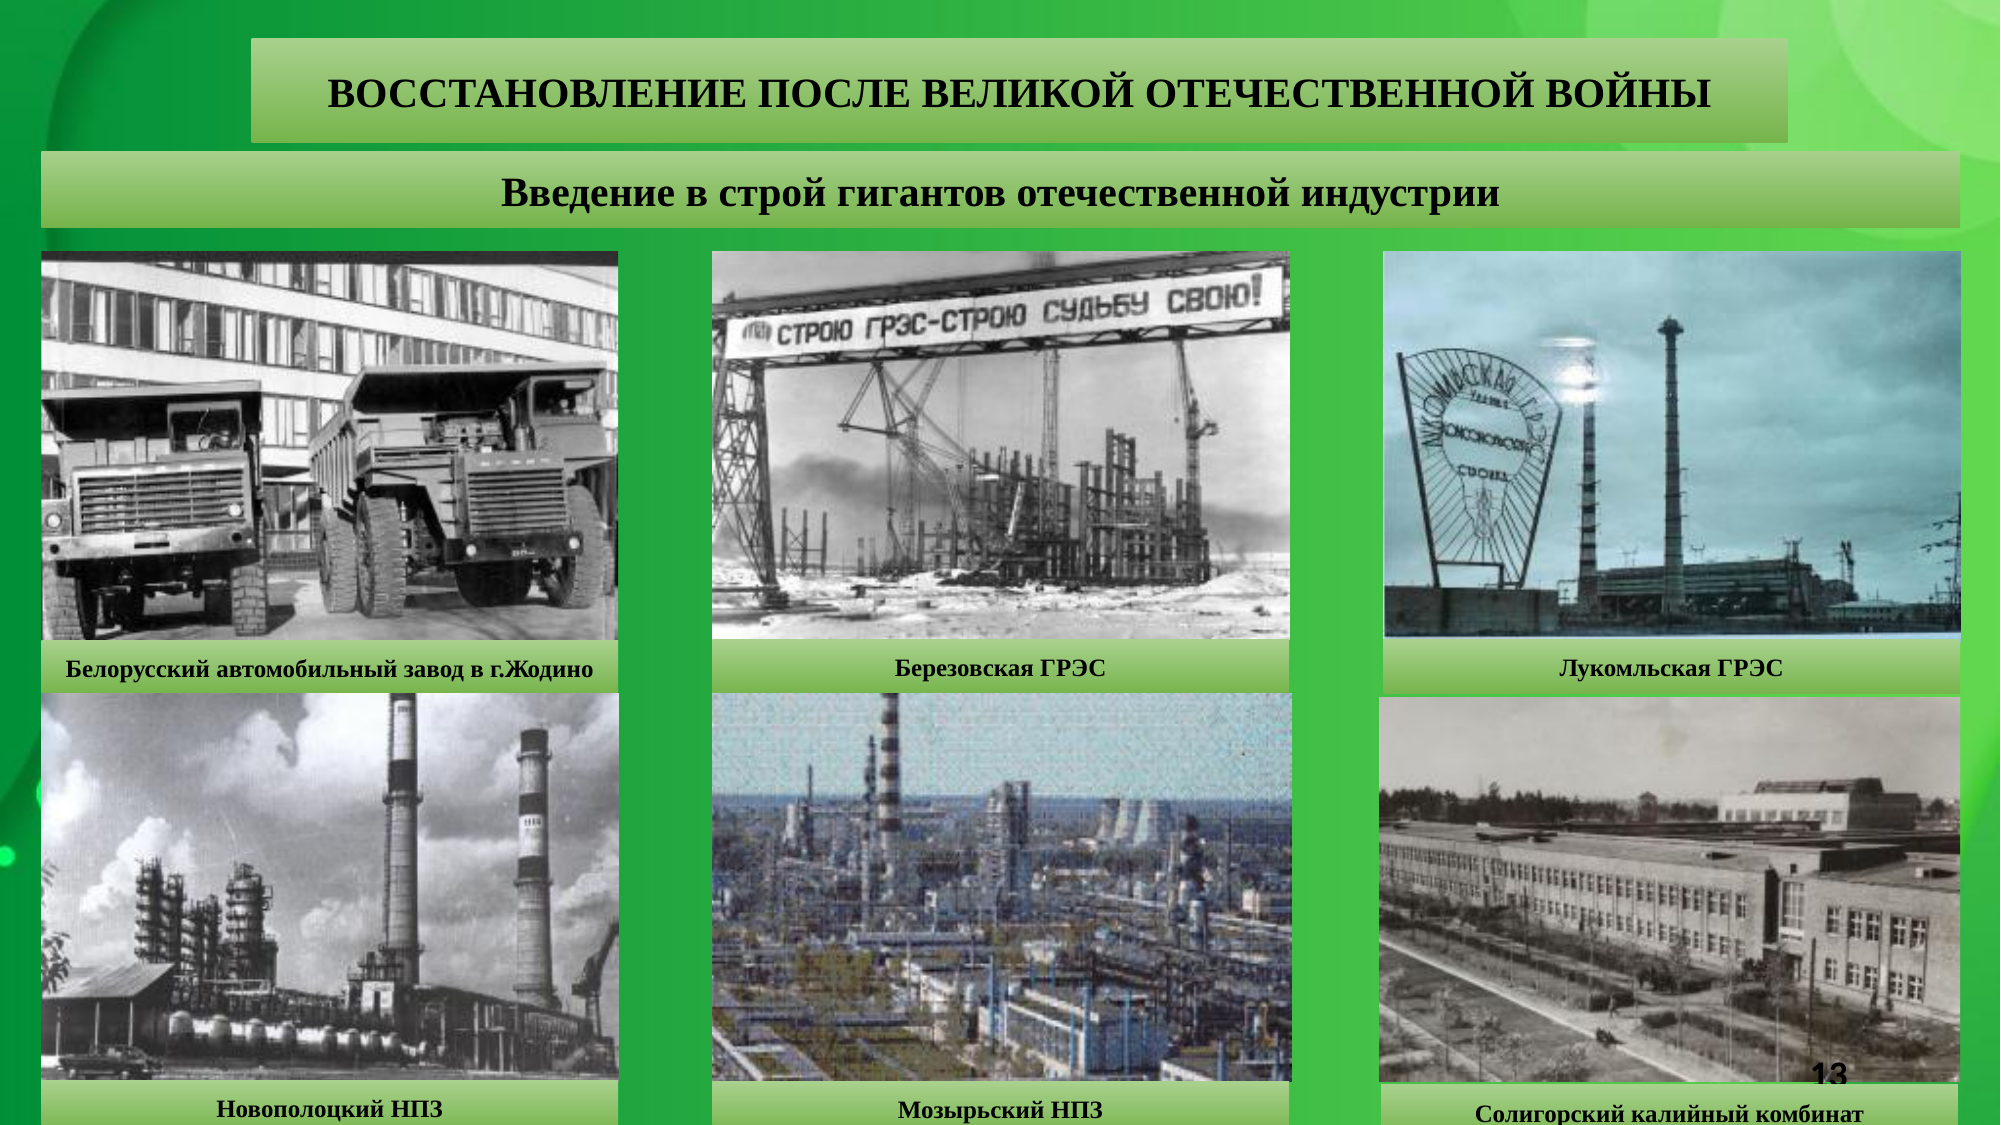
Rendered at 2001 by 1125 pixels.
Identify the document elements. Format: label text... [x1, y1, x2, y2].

text_box Мозырьский НПЗ [712, 1082, 1290, 1125]
picture [0, 0, 2000, 1125]
text_box Белорусский автомобильный завод в г.Жодино [41, 641, 619, 693]
text_box ВОССТАНОВЛЕНИЕ ПОСЛЕ ВЕЛИКОЙ ОТЕЧЕСТВЕННОЙ ВОЙНЫ [251, 38, 1788, 143]
text_box Введение в строй гигантов отечественной индустрии [41, 151, 1961, 228]
text_box Солигорский калийный комбинат [1381, 1084, 1958, 1125]
text_box Новополоцкий НПЗ [41, 1082, 619, 1125]
text_box Березовская ГРЭС [712, 640, 1290, 693]
text_box Лукомльская ГРЭС [1383, 643, 1961, 694]
